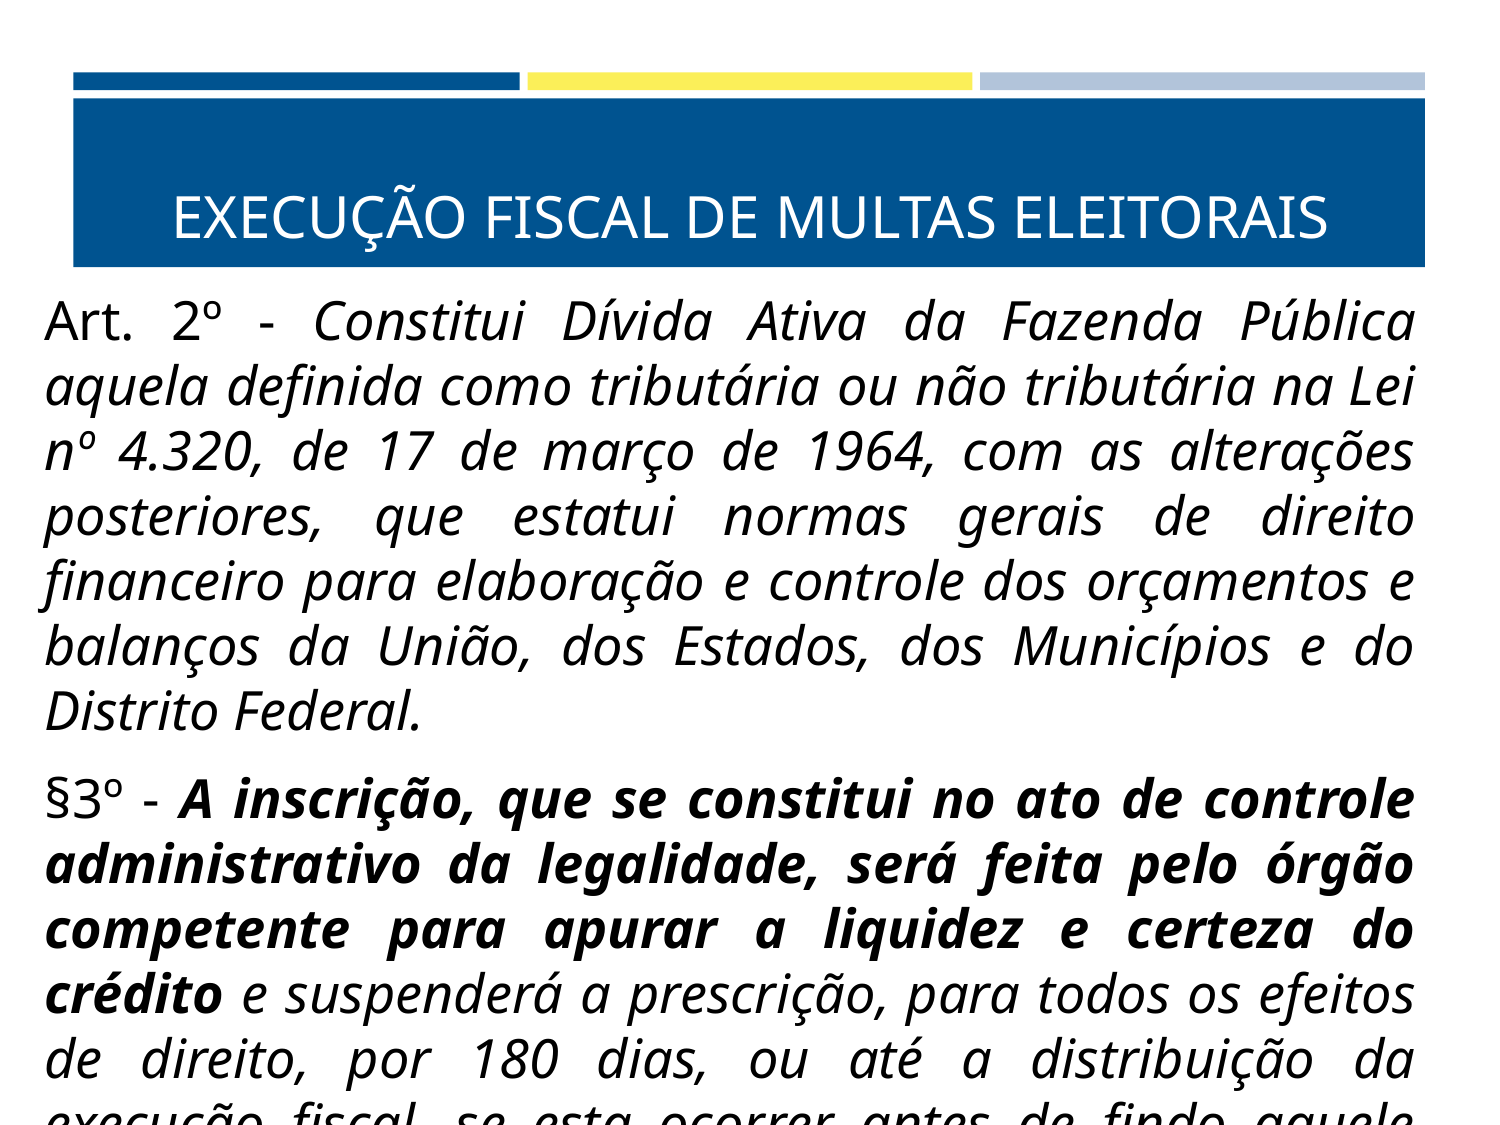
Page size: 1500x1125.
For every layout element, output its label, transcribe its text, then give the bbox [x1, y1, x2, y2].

list Art. 2º - Constitui Dívida Ativa da Fazenda Pública aquela definida como tributária ou não tributária na Lei nº 4.320, de 17 de março de 1964, com as alterações posteriores, que estatui normas gerais de direito financeiro para elaboração e controle dos orçamentos e balanços da União, dos Estados, dos Municípios e do Distrito Federal. §3º - A inscrição, que se constitui no ato de controle administrativo da legalidade, será feita pelo órgão competente para apurar a liquidez e certeza do crédito e suspenderá a prescrição, para todos os efeitos de direito, por 180 dias, ou até a distribuição da execução fiscal, se esta ocorrer antes de findo aquele prazo. [29, 278, 1433, 1094]
title EXECUÇÃO FISCAL DE MULTAS ELEITORAIS [95, 112, 1406, 259]
